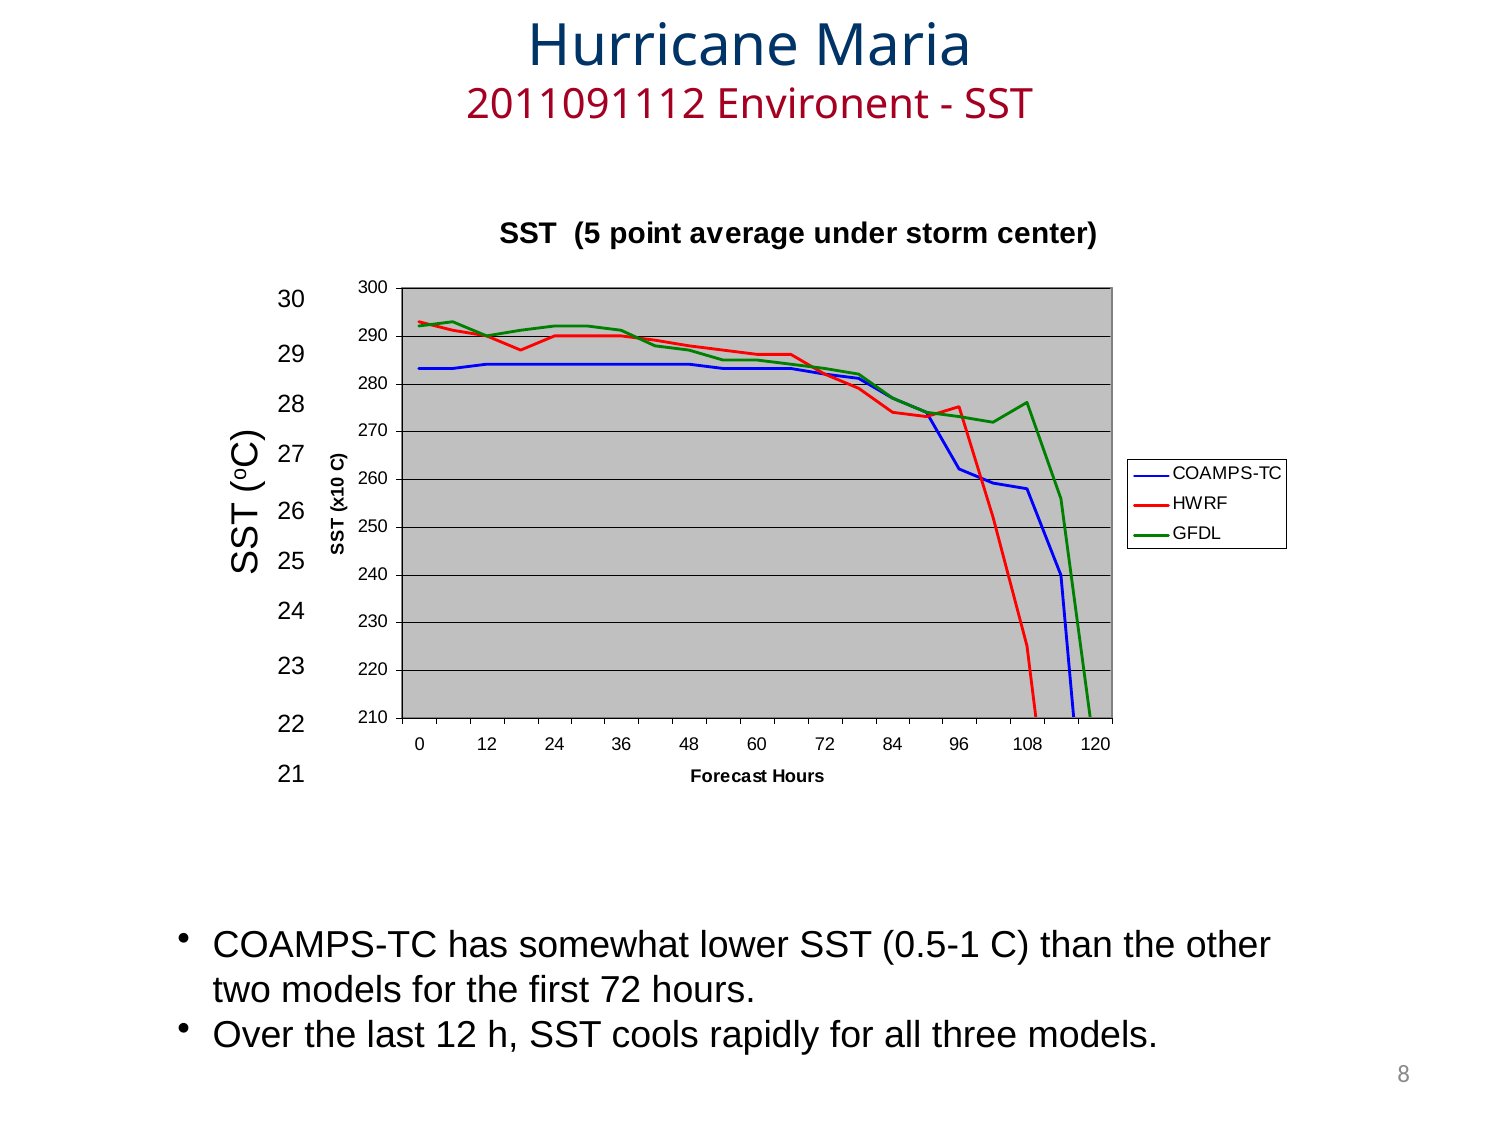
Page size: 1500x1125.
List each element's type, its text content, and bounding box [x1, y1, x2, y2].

text_box 27 [262, 429, 294, 475]
text_box 29 [262, 329, 294, 375]
text_box 22 [262, 699, 294, 745]
text_box COAMPS-TC has somewhat lower SST (0.5-1 C) than the other two models for the first 72 hours. Over the last 12 h, SST cools rapidly for all three models. [162, 912, 1300, 1063]
text_box 21 [262, 750, 294, 795]
text_box 26 [262, 487, 294, 533]
text_box 30 [262, 275, 294, 320]
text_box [299, 186, 1301, 818]
slide_number 8 [1074, 1042, 1425, 1103]
text_box Hurricane Maria 2011091112 Environent - SST [0, 0, 1500, 135]
text_box 24 [262, 587, 294, 633]
text_box SST (oC) [212, 414, 273, 591]
text_box 28 [262, 379, 294, 425]
text_box 25 [262, 537, 294, 583]
text_box 23 [262, 642, 294, 688]
